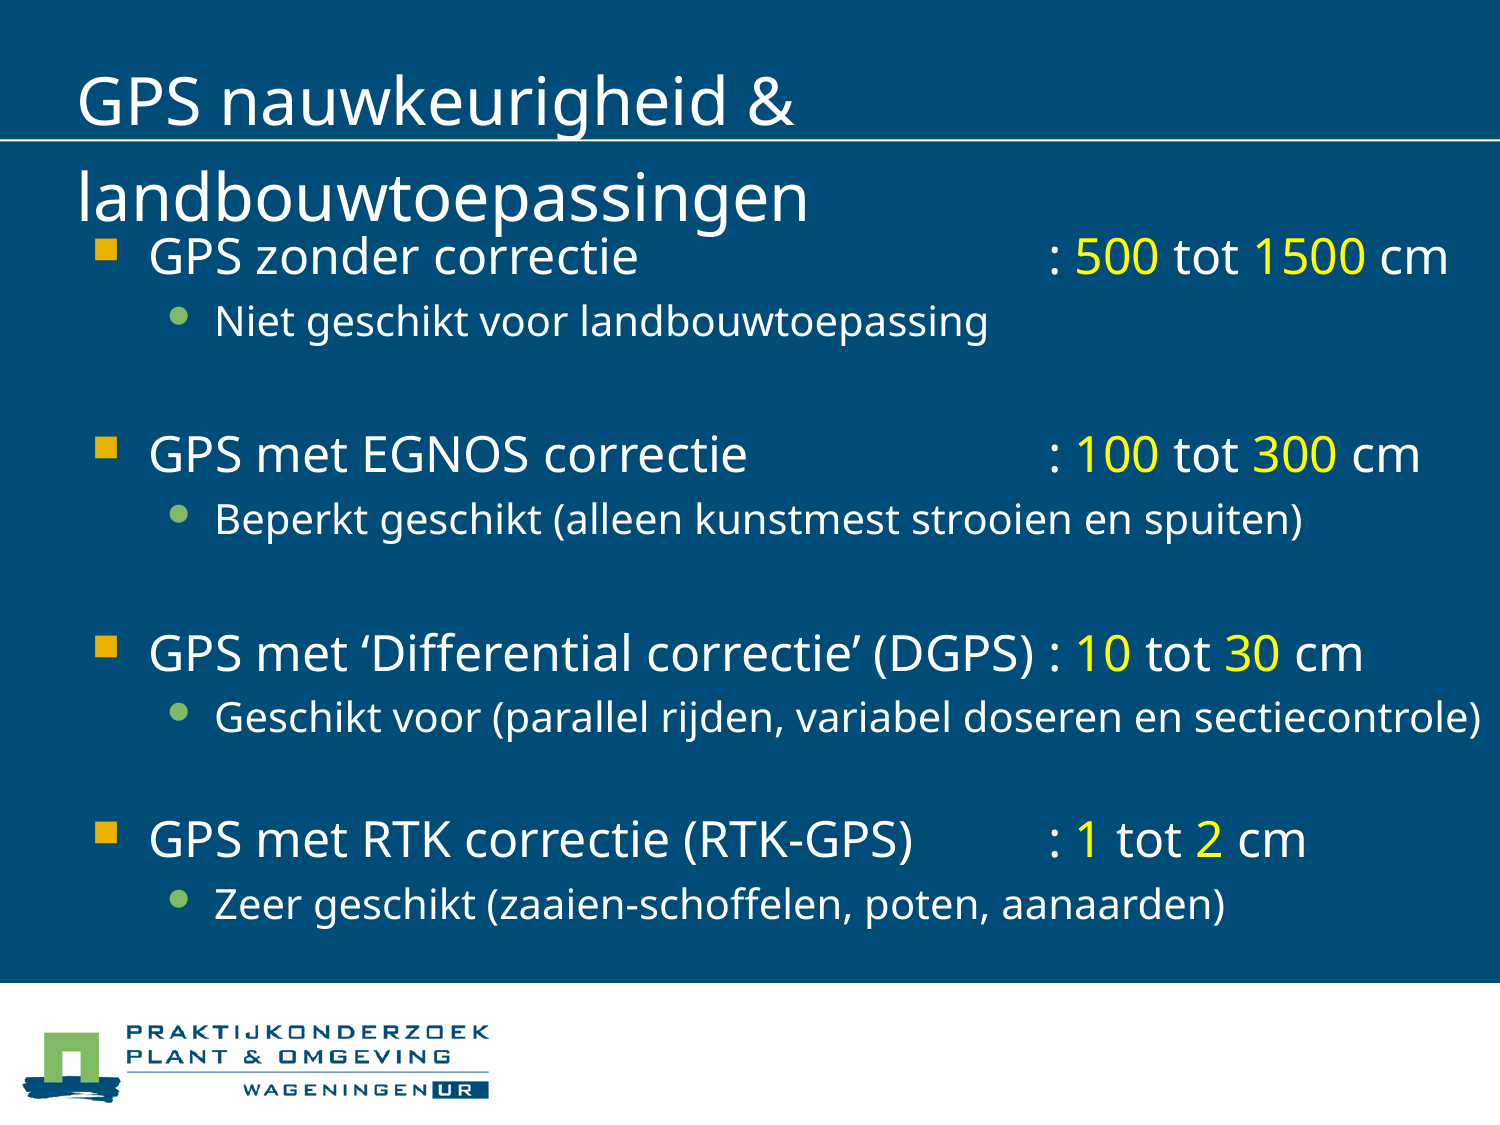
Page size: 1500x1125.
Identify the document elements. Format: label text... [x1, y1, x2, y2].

title GPS nauwkeurigheid & landbouwtoepassingen [76, 42, 1427, 208]
list GPS zonder correctie : 500 tot 1500 cm Niet geschikt voor landbouwtoepassing GPS met EGNOS correctie : 100 tot 300 cm Beperkt geschikt (alleen kunstmest strooien en spuiten) GPS met ‘Differential correctie’ (DGPS) : 10 tot 30 cm Geschikt voor (parallel rijden, variabel doseren en sectiecontrole) GPS met RTK correctie (RTK-GPS) : 1 tot 2 cm Zeer geschikt (zaaien-schoffelen, poten, aanaarden) [91, 184, 1500, 969]
picture [0, 984, 1500, 1125]
